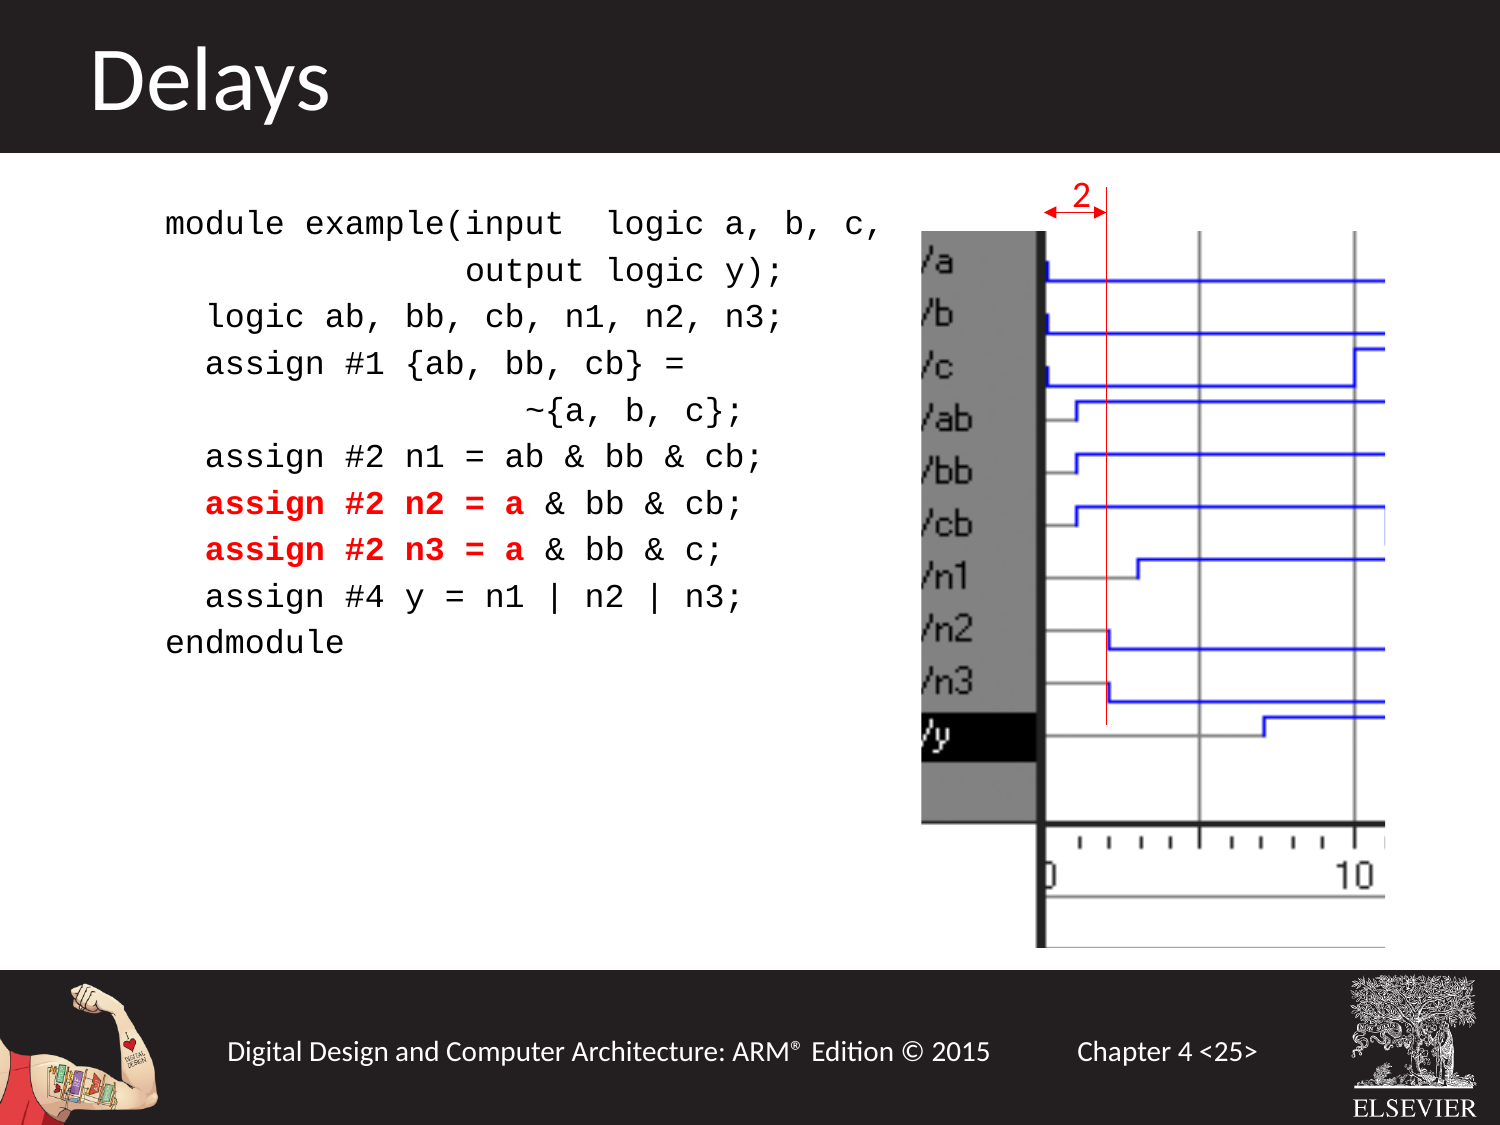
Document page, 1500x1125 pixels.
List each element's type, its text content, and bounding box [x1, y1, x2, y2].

text_box 2 [1057, 162, 1107, 211]
text_box [87, 174, 1413, 1025]
text_box Delays [75, 11, 1375, 136]
picture [0, 979, 163, 1125]
list module example(input logic a, b, c, output logic y); logic ab, bb, cb, n1, n2, n3; assign #1 {ab, bb, cb} = ~{a, b, c}; assign #2 n1 = ab & bb & cb; assign #2 n2 = a & bb & cb; assign #2 n3 = a & bb & c; assign #4 y = n1 | n2 | n3; endmodule [150, 193, 913, 1007]
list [918, 229, 1388, 951]
picture [1350, 974, 1477, 1117]
